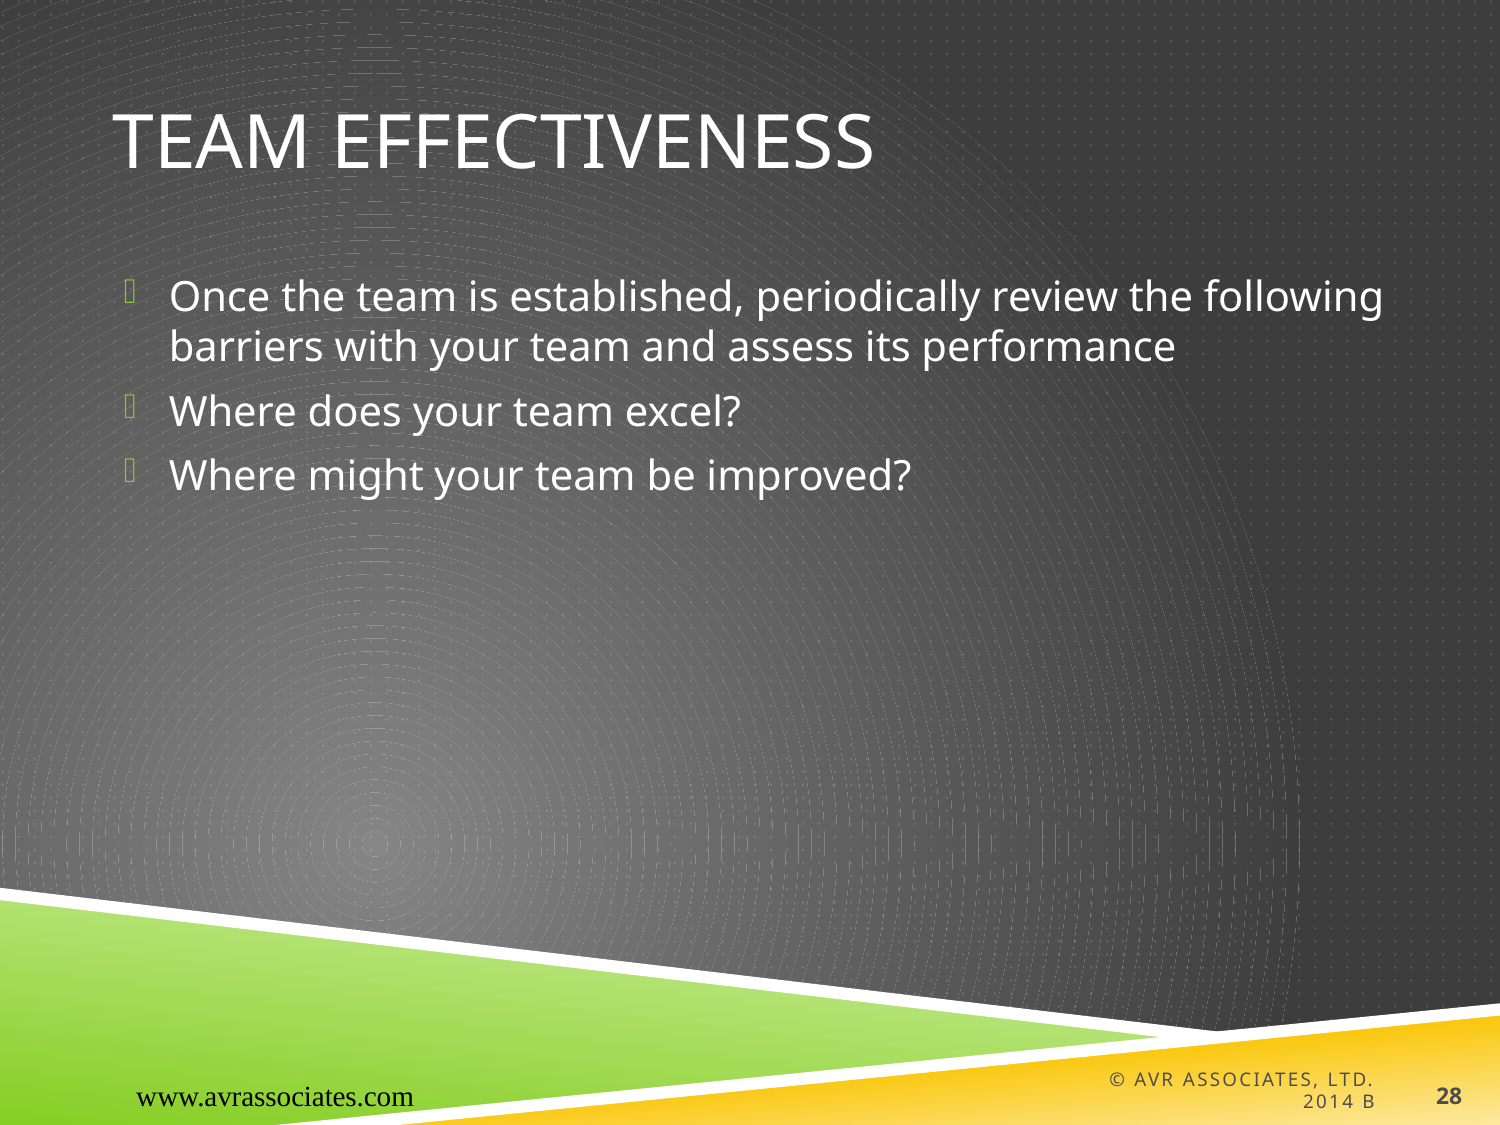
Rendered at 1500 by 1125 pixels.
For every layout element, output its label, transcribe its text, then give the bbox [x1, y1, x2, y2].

list Once the team is established, periodically review the following barriers with your team and assess its performance Where does your team excel? Where might your team be improved? [112, 262, 1388, 1005]
slide_number © AVR Associates, Ltd. 2014 B [1050, 1052, 1375, 1113]
slide_number 28 [1387, 1052, 1463, 1113]
title Team Effectiveness [112, 45, 1388, 233]
footer www.avrassociates.com [37, 1052, 513, 1113]
